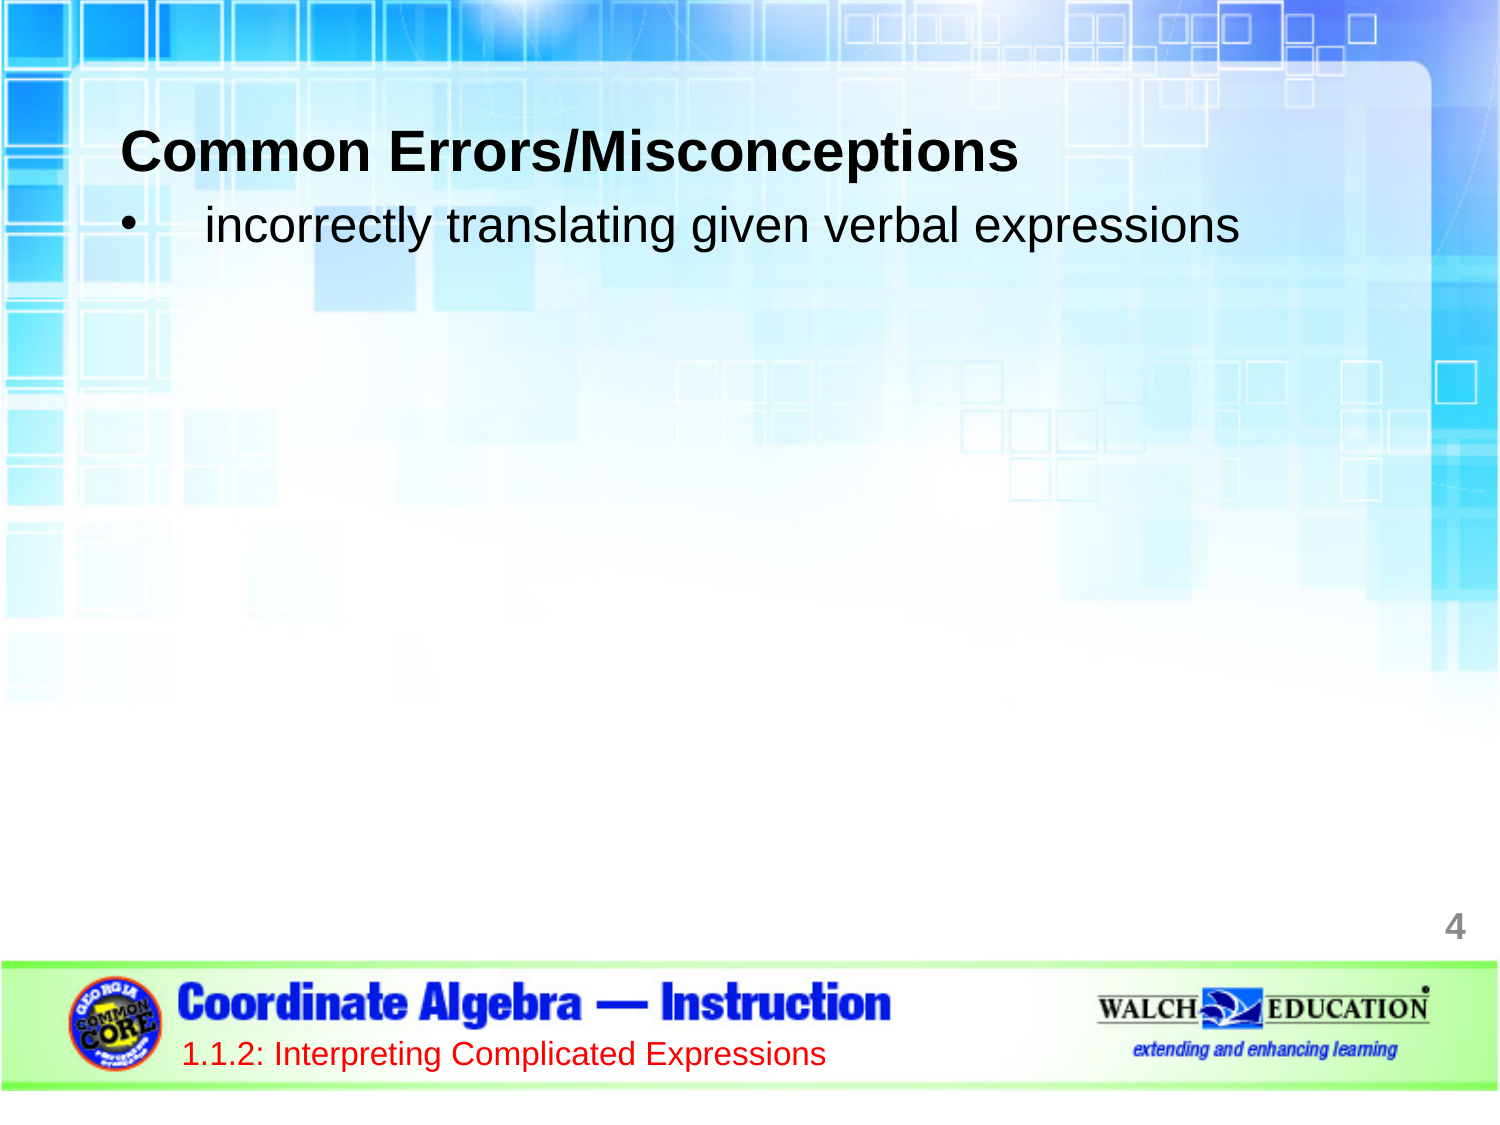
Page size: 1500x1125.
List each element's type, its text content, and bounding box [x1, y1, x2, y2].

picture [1, 0, 1500, 1091]
subtitle Common Errors/Misconceptions incorrectly translating given verbal expressions [105, 105, 1394, 925]
slide_number 4 [1361, 901, 1481, 949]
list 1.1.2: Interpreting Complicated Expressions [166, 1024, 1074, 1069]
